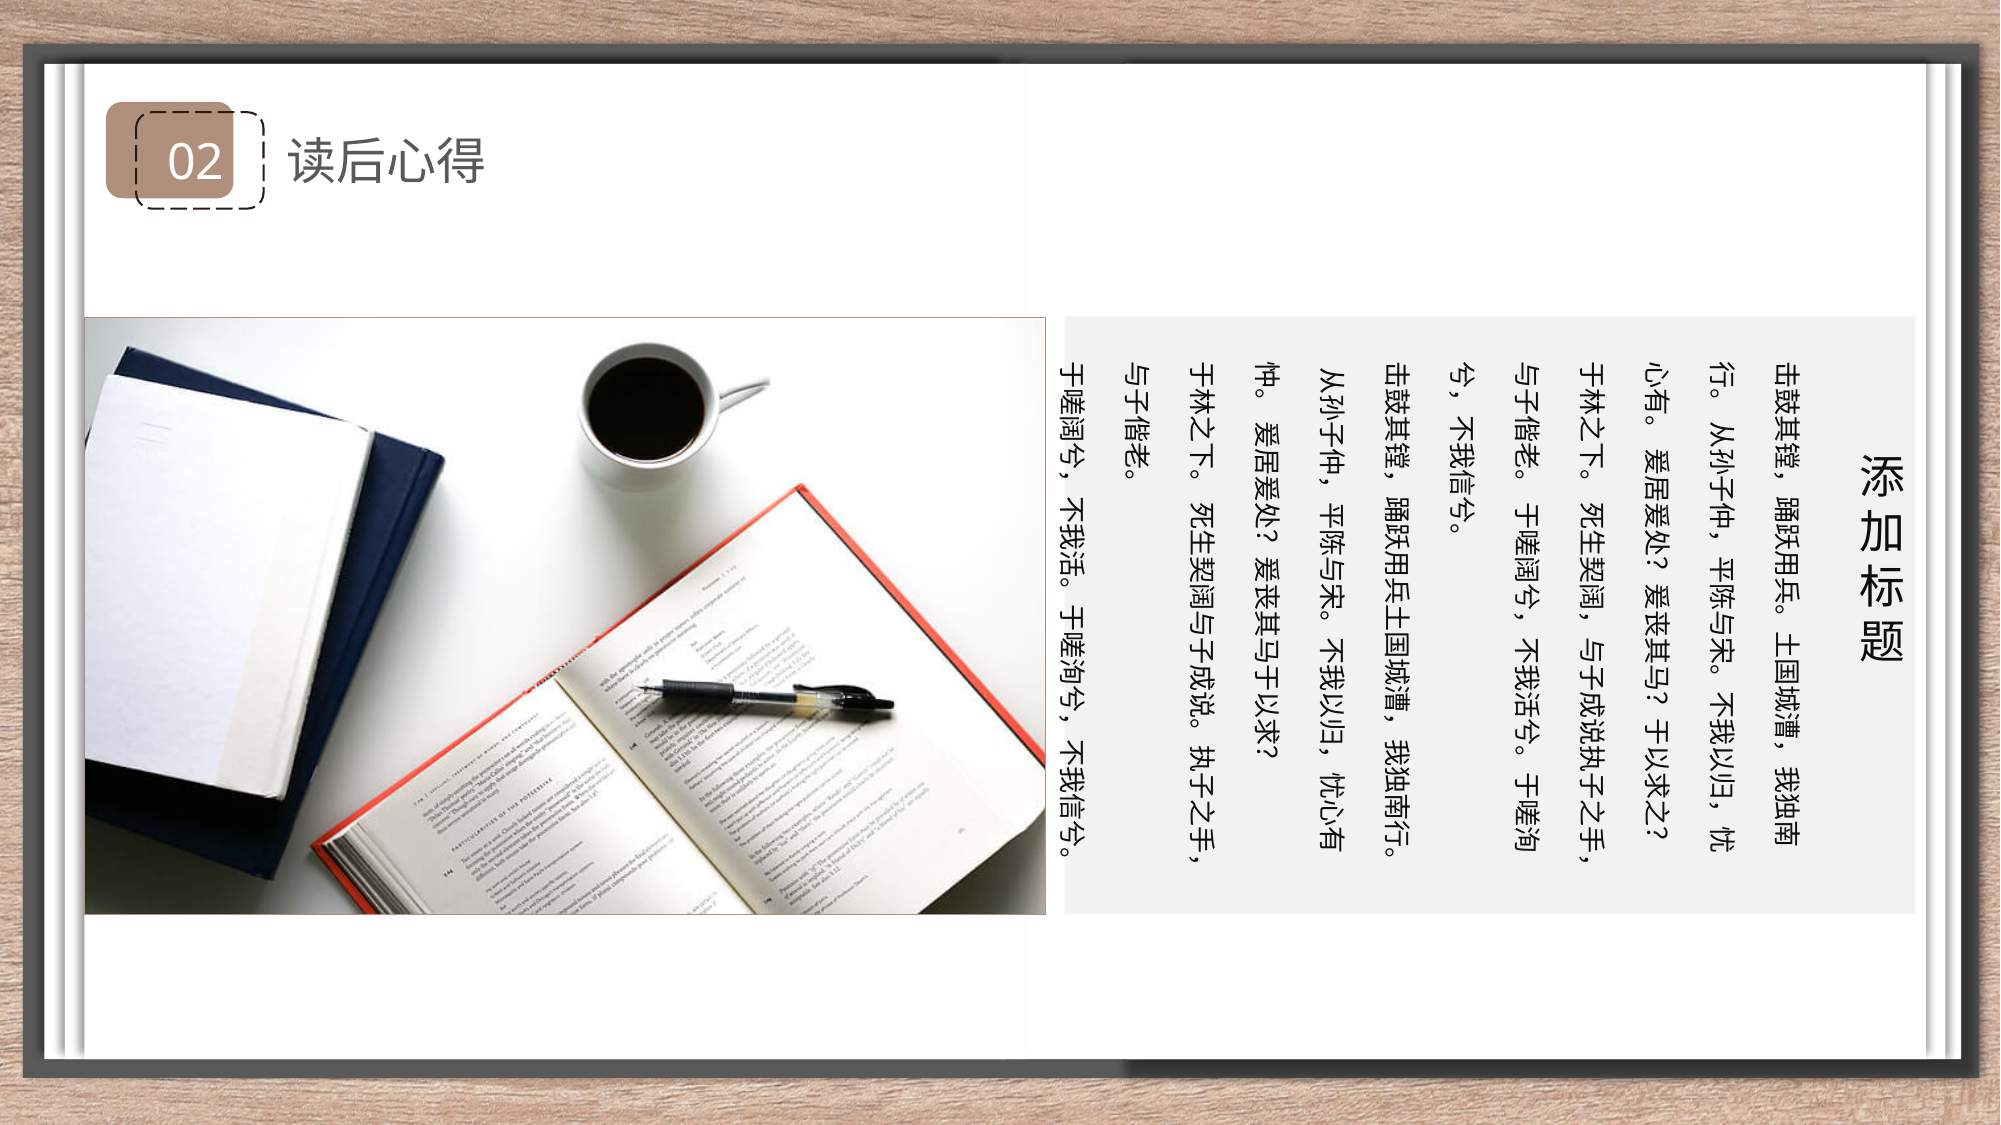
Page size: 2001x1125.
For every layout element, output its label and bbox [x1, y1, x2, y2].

text_box [44, 63, 1962, 1060]
text_box [105, 101, 264, 209]
text_box [960, 346, 1917, 884]
picture [0, 0, 2000, 1125]
